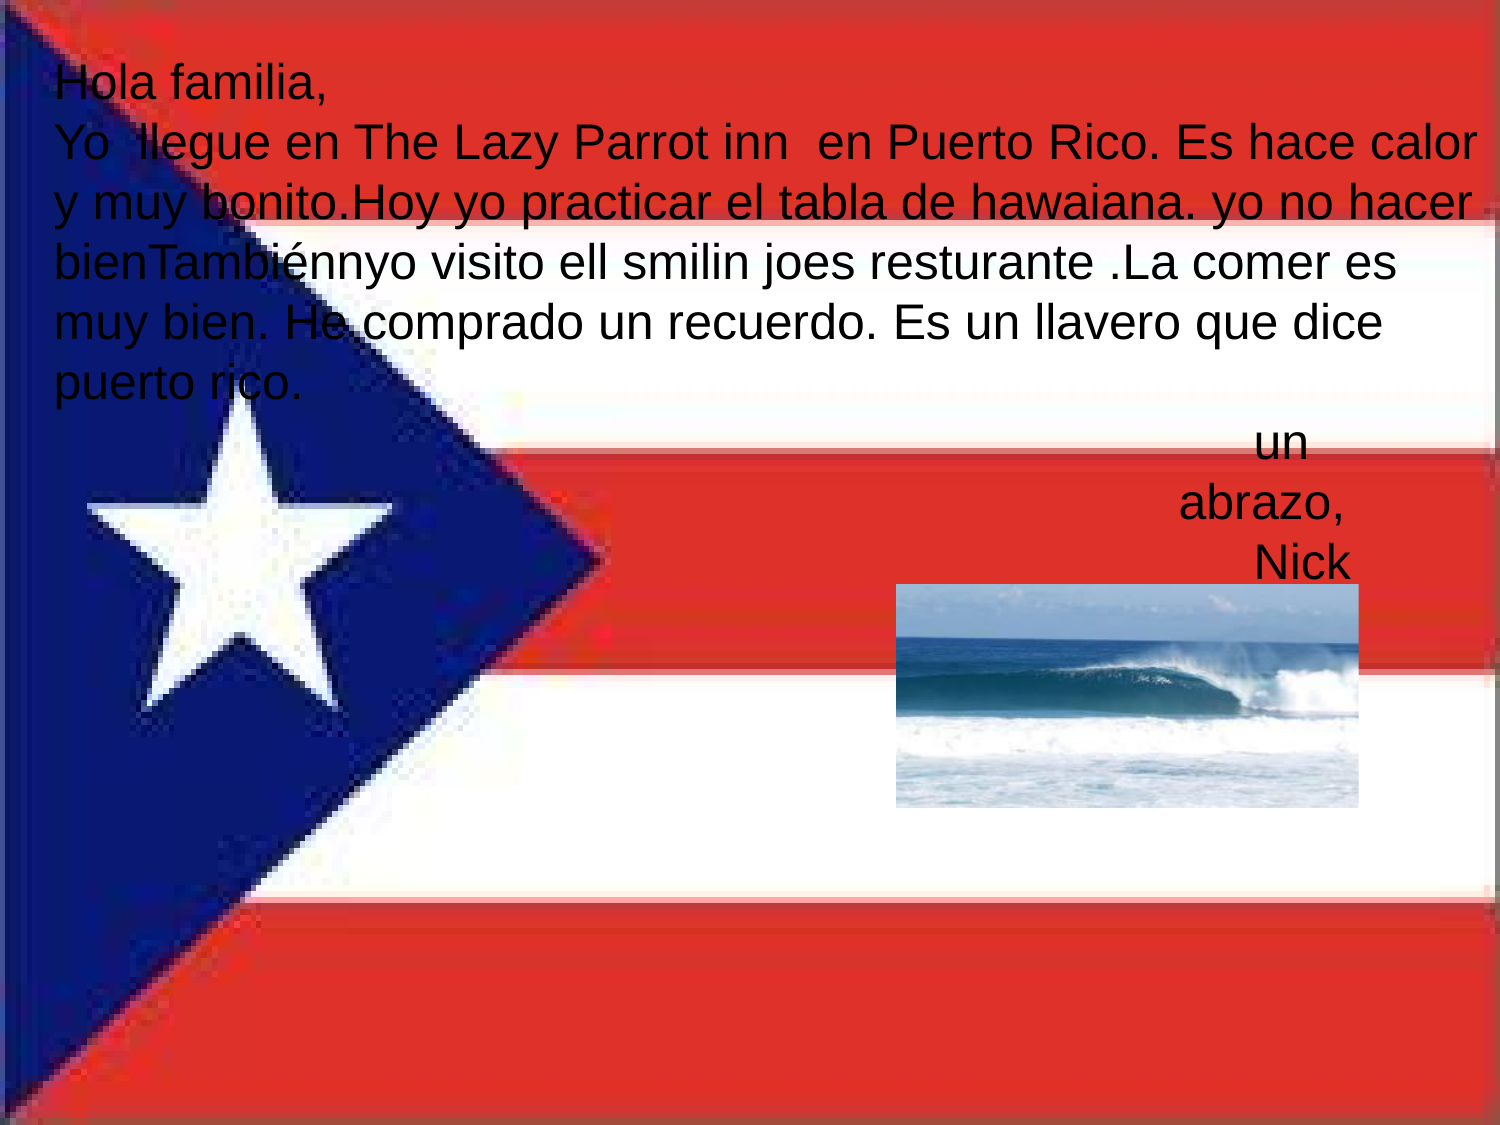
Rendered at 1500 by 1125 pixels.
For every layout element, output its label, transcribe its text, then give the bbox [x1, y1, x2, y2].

text_box Hola familia, Yo llegue en The Lazy Parrot inn en Puerto Rico. Es hace calor y muy bonito.Hoy yo practicar el tabla de hawaiana. yo no hacer bienTambiénnyo visito ell smilin joes resturante .La comer es muy bien. He comprado un recuerdo. Es un llavero que dice puerto rico. un abrazo, Nick [38, 35, 1500, 640]
text_box [56, 640, 1500, 1071]
text_box [896, 584, 1359, 808]
picture [0, 0, 1500, 1125]
